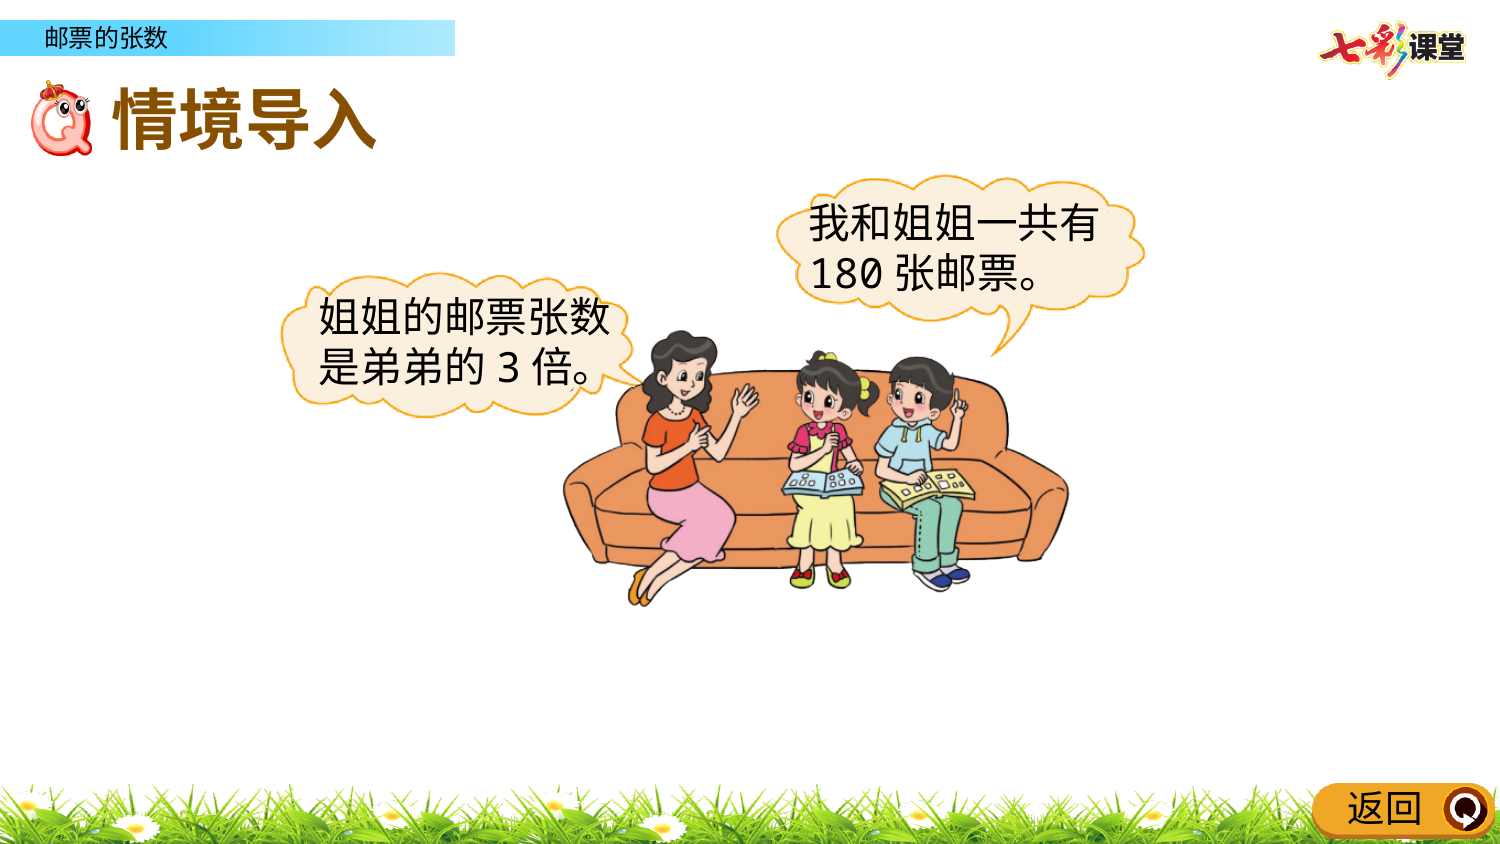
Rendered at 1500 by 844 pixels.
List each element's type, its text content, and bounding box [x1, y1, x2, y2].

picture [31, 80, 92, 156]
picture [560, 329, 1072, 610]
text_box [762, 166, 1149, 358]
picture [1316, 20, 1468, 80]
picture [0, 783, 1500, 844]
text_box 情境导入 [100, 72, 404, 164]
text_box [265, 261, 647, 422]
